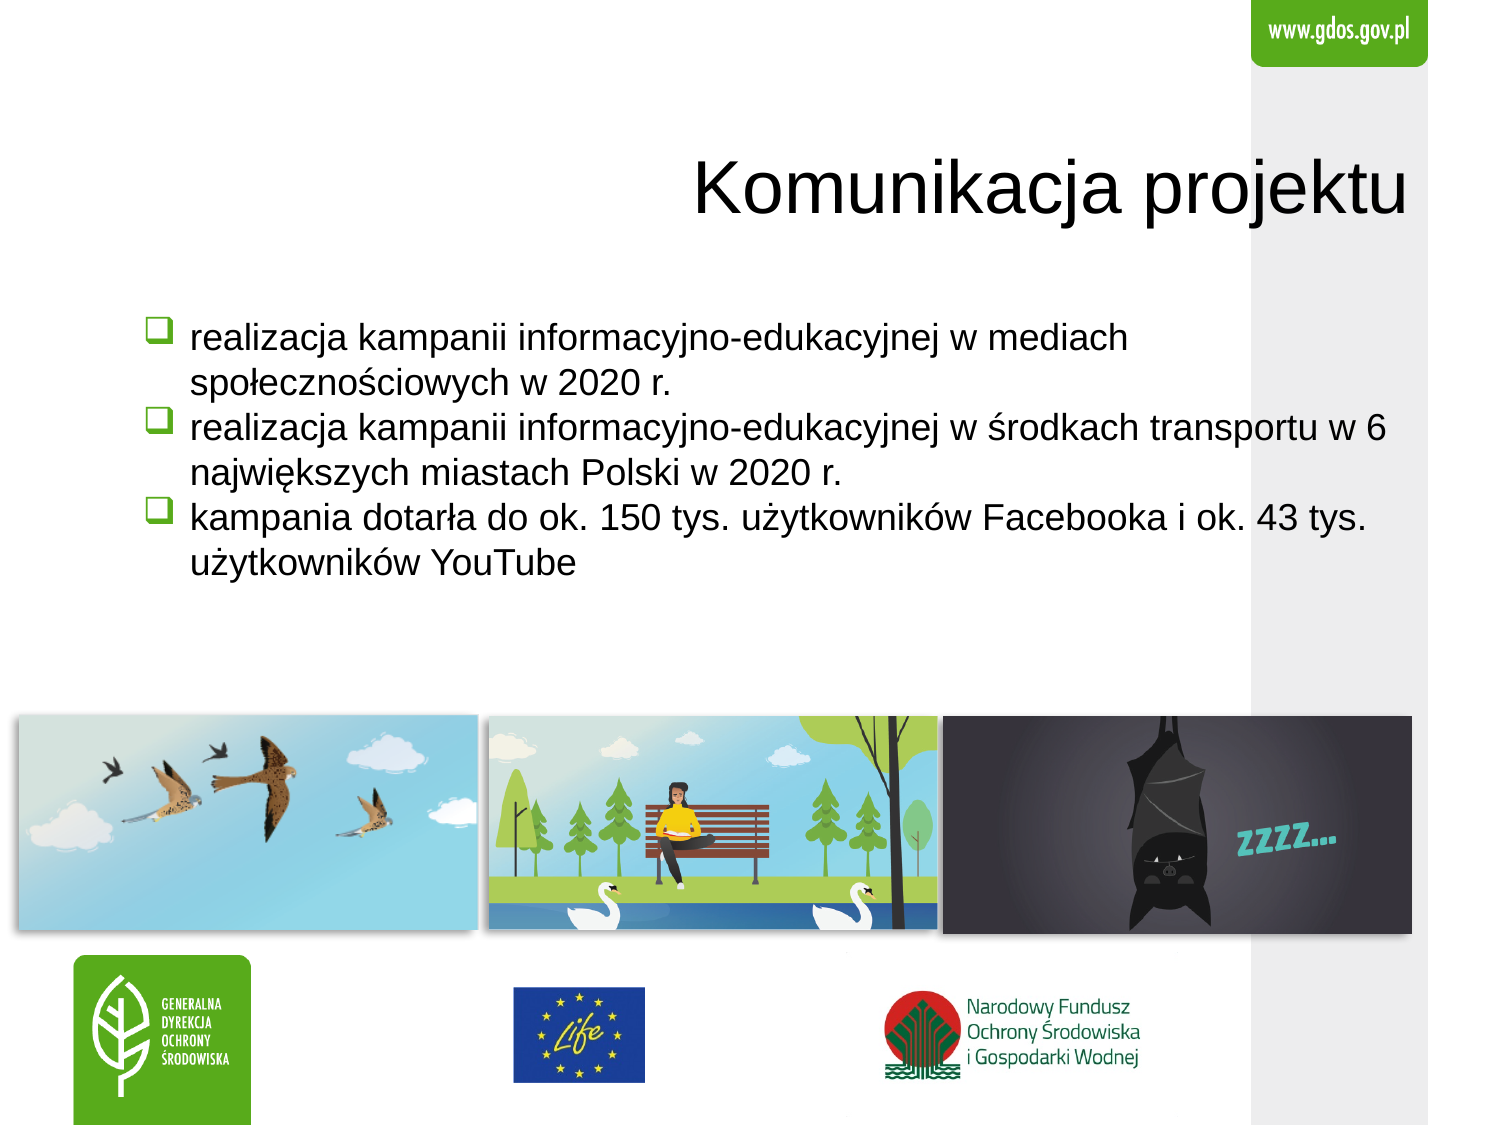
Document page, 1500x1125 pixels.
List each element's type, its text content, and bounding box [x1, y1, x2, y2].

text_box Komunikacja projektu [442, 90, 1425, 278]
text_box realizacja kampanii informacyjno-edukacyjnej w mediach społecznościowych w 2020 r. realizacja kampanii informacyjno-edukacyjnej w środkach transportu w 6 największych miastach Polski w 2020 r. kampania dotarła do ok. 150 tys. użytkowników Facebooka i ok. 43 tys. użytkowników YouTube [53, 305, 1412, 591]
picture [0, 0, 1500, 1125]
